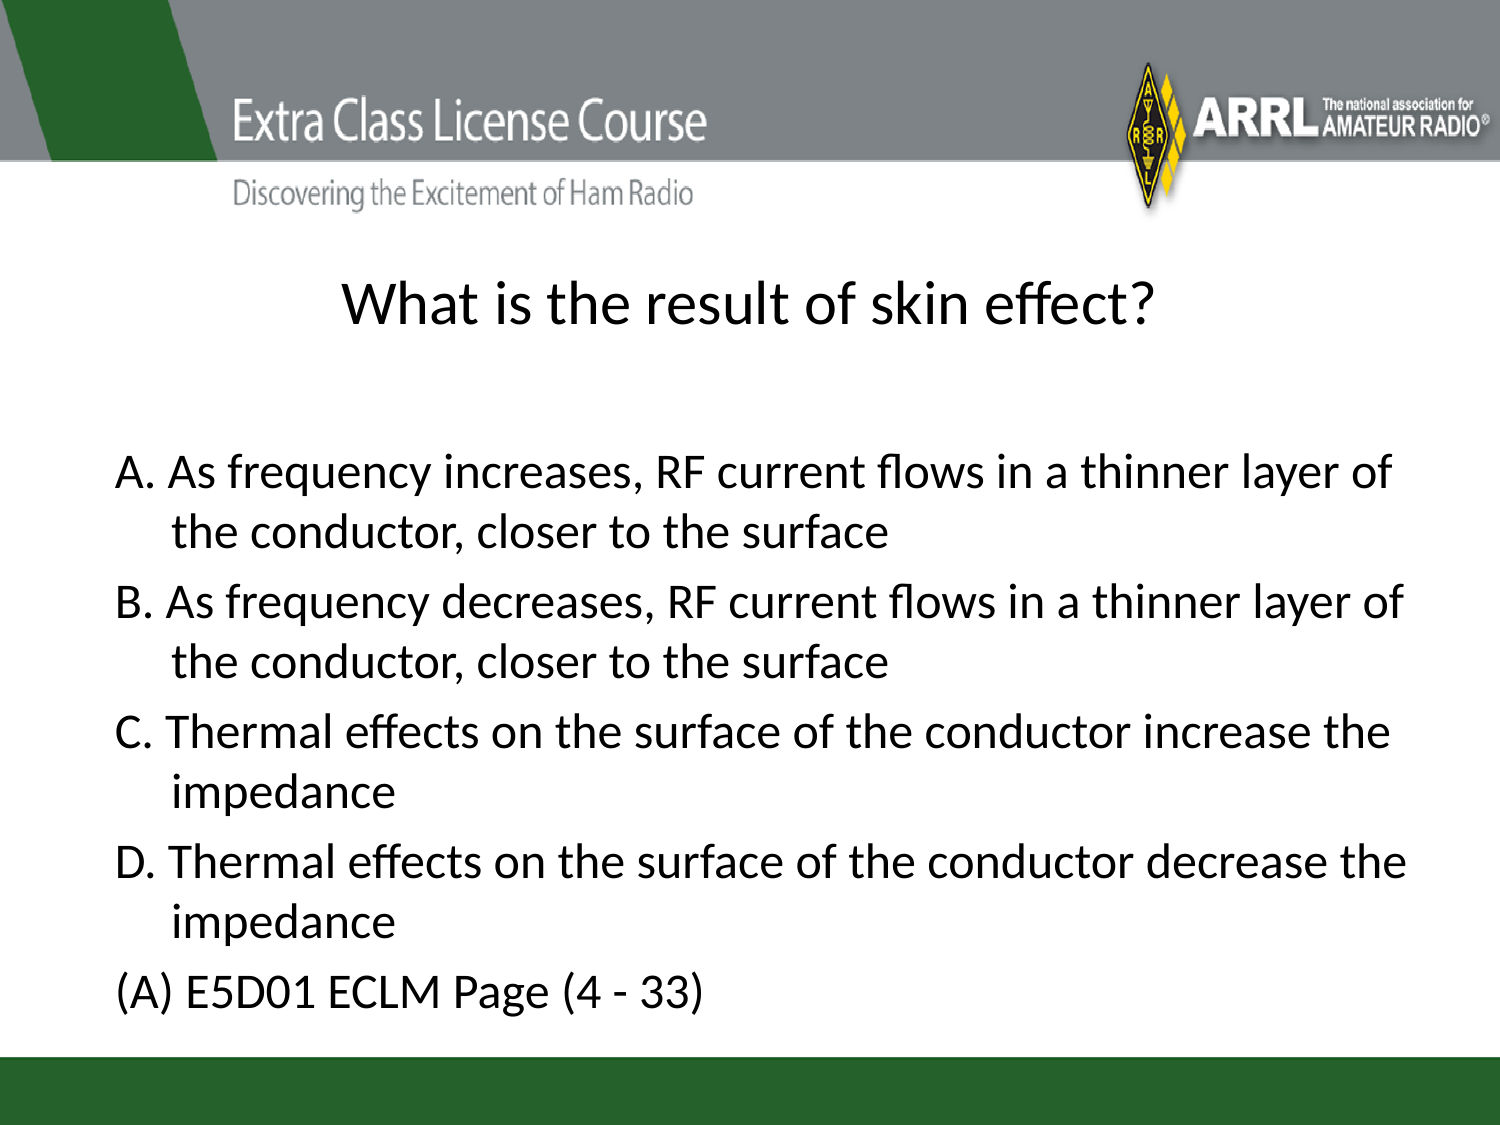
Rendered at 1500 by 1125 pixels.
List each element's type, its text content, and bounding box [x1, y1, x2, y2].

title What is the result of skin effect? [75, 254, 1425, 435]
list A. As frequency increases, RF current flows in a thinner layer of the conductor, closer to the surface B. As frequency decreases, RF current flows in a thinner layer of the conductor, closer to the surface C. Thermal effects on the surface of the conductor increase the impedance D. Thermal effects on the surface of the conductor decrease the impedance (A) E5D01 ECLM Page (4 - 33) [99, 431, 1450, 949]
picture [0, 0, 1500, 1125]
